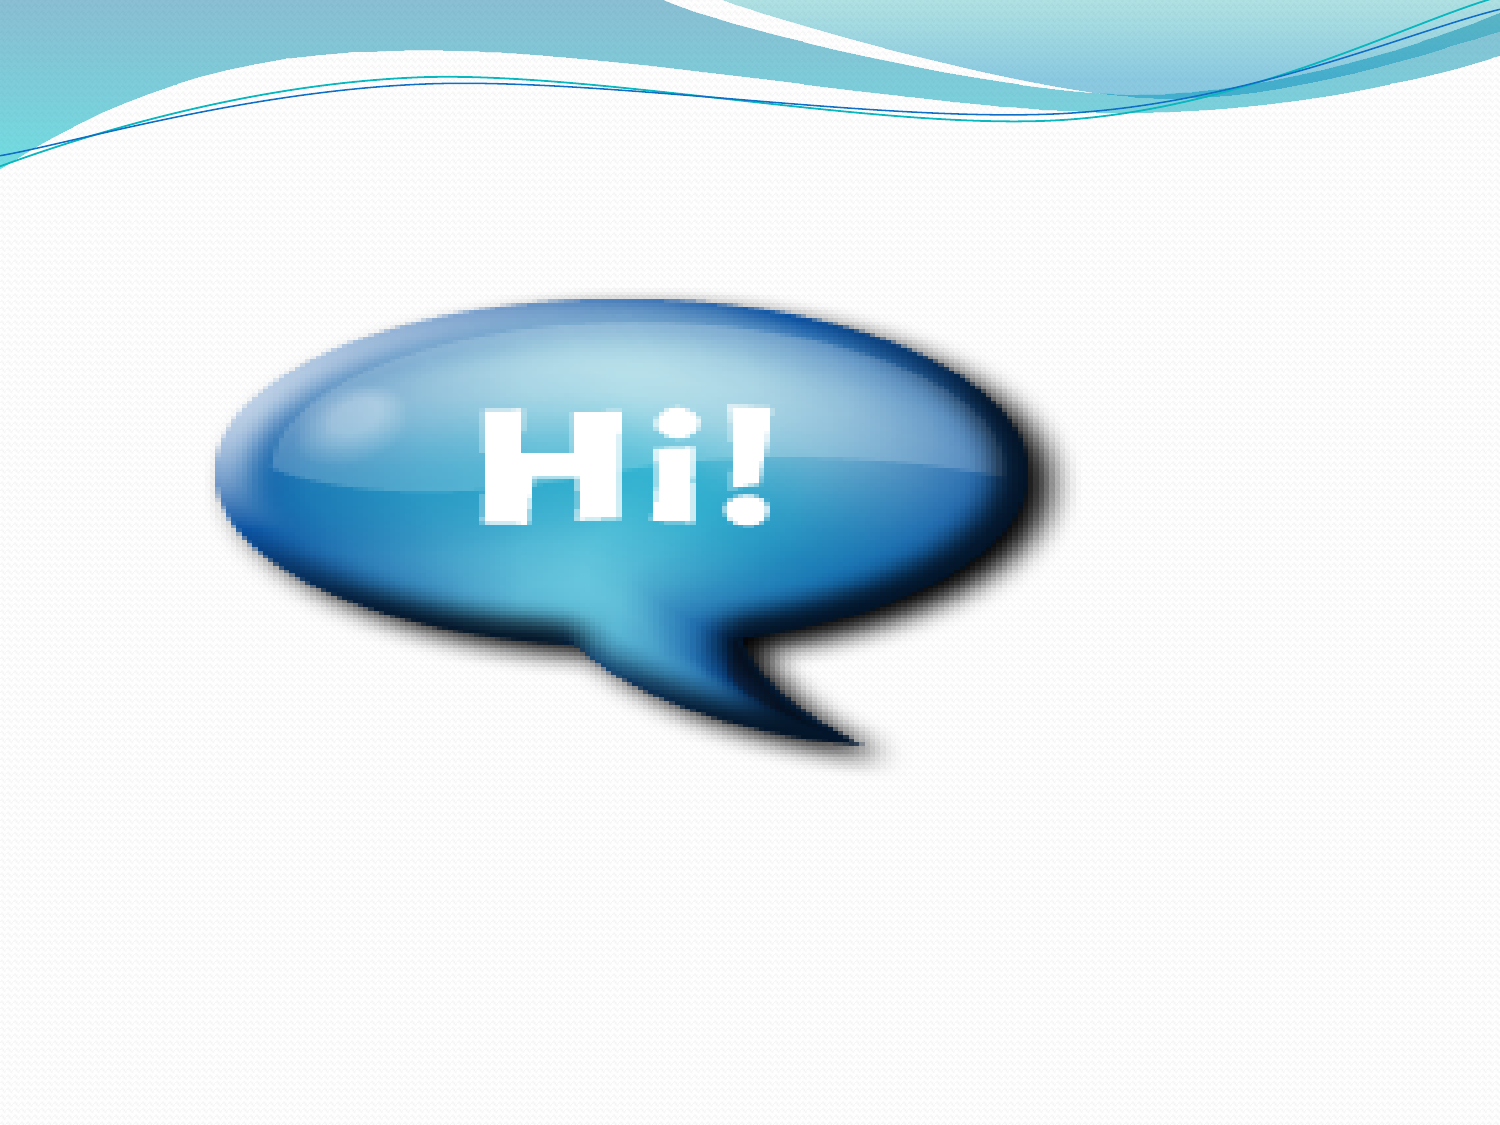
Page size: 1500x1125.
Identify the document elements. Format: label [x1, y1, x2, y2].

picture [199, 187, 1151, 863]
